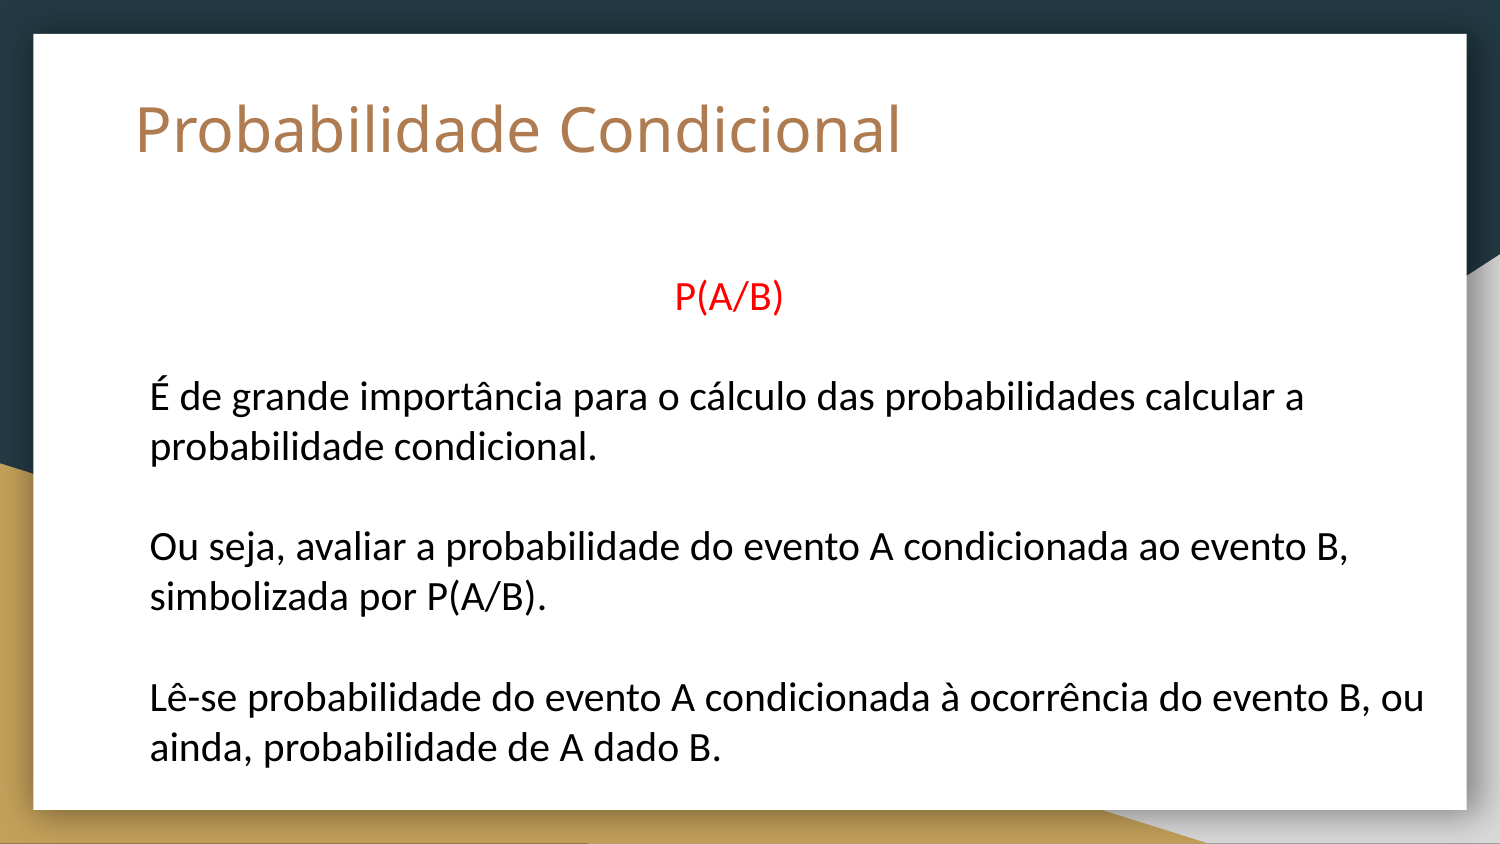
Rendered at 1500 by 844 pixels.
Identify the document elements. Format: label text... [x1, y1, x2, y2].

text_box P(A/B) É de grande importância para o cálculo das probabilidades calcular a probabilidade condicional. Ou seja, avaliar a probabilidade do evento A condicionada ao evento B, simbolizada por P(A/B). Lê-se probabilidade do evento A condicionada à ocorrência do evento B, ou ainda, probabilidade de A dado B. [134, 254, 1448, 792]
title Probabilidade Condicional [119, 75, 1381, 179]
